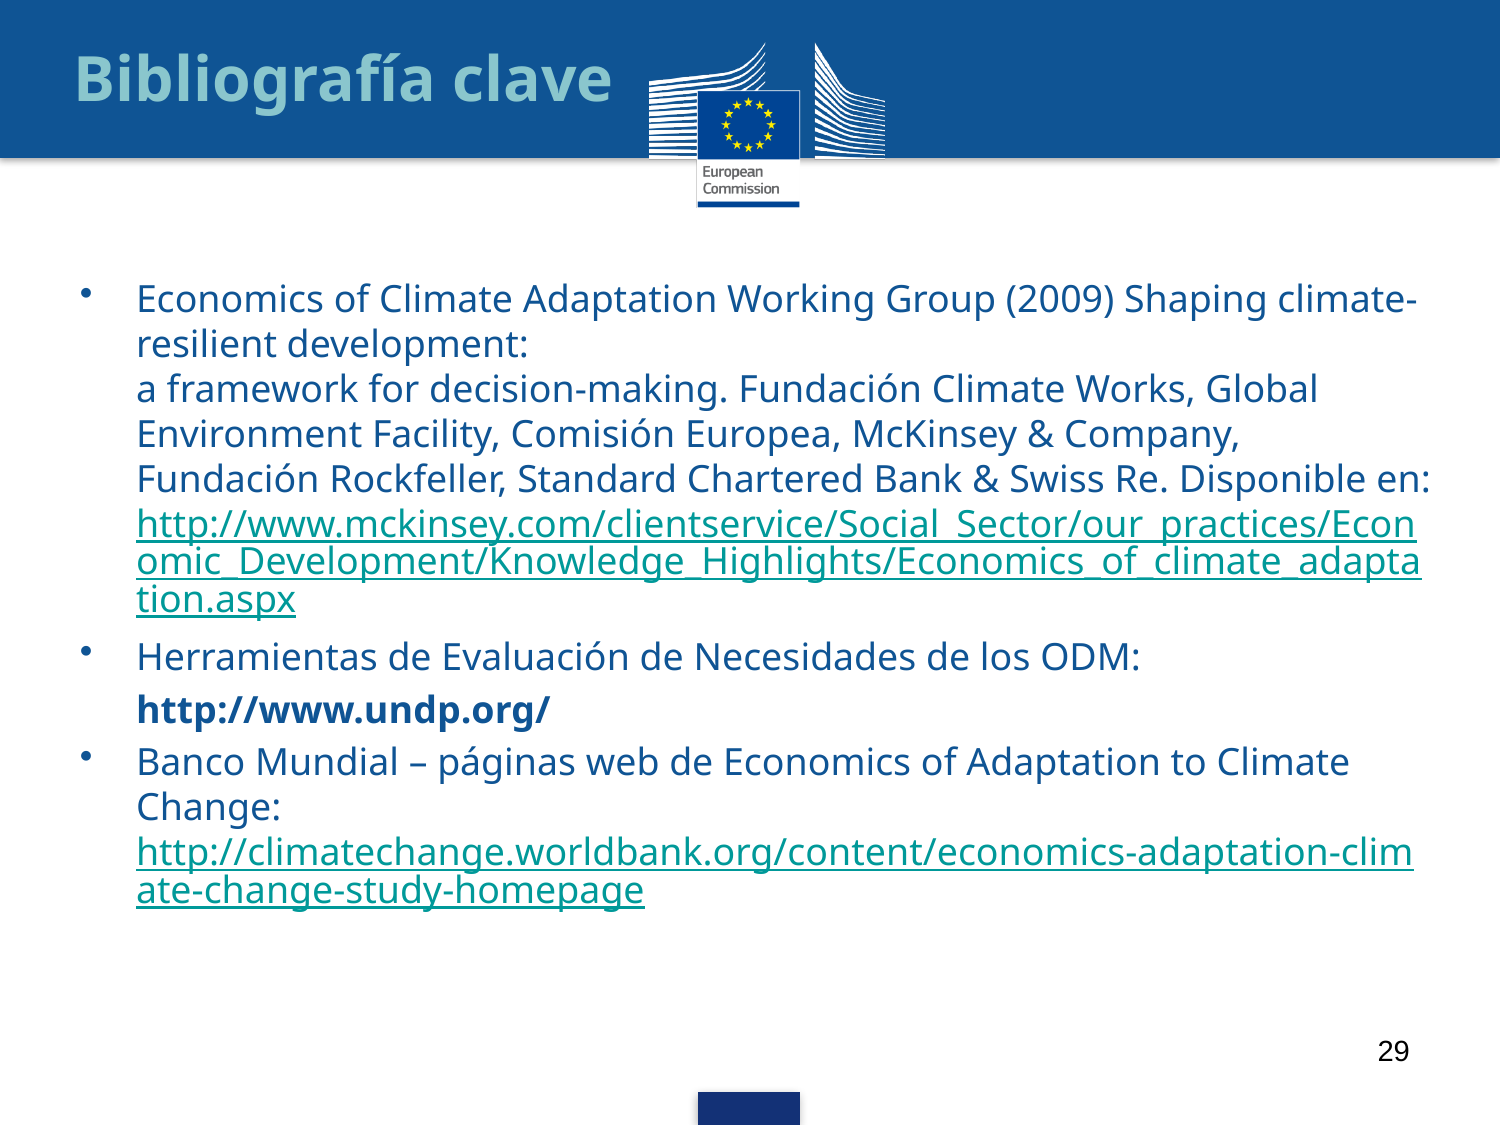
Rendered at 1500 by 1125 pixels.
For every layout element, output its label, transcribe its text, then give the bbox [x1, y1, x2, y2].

picture [649, 154, 885, 208]
title Bibliografía clave [0, 0, 1350, 154]
slide_number 29 [1074, 1024, 1426, 1103]
list Economics of Climate Adaptation Working Group (2009) Shaping climate-resilient development: a framework for decision-making. Fundación Climate Works, Global Environment Facility, Comisión Europea, McKinsey & Company, Fundación Rockfeller, Standard Chartered Bank & Swiss Re. Disponible en: http://www.mckinsey.com/clientservice/Social_Sector/our_practices/Economic_Development/Knowledge_Highlights/Economics_of_climate_adaptation.aspx Herramientas de Evaluación de Necesidades de los ODM: http://www.undp.org/ Banco Mundial – páginas web de Economics of Adaptation to Climate Change: http://climatechange.worldbank.org/content/economics-adaptation-climate-change-study-homepage [64, 267, 1449, 847]
